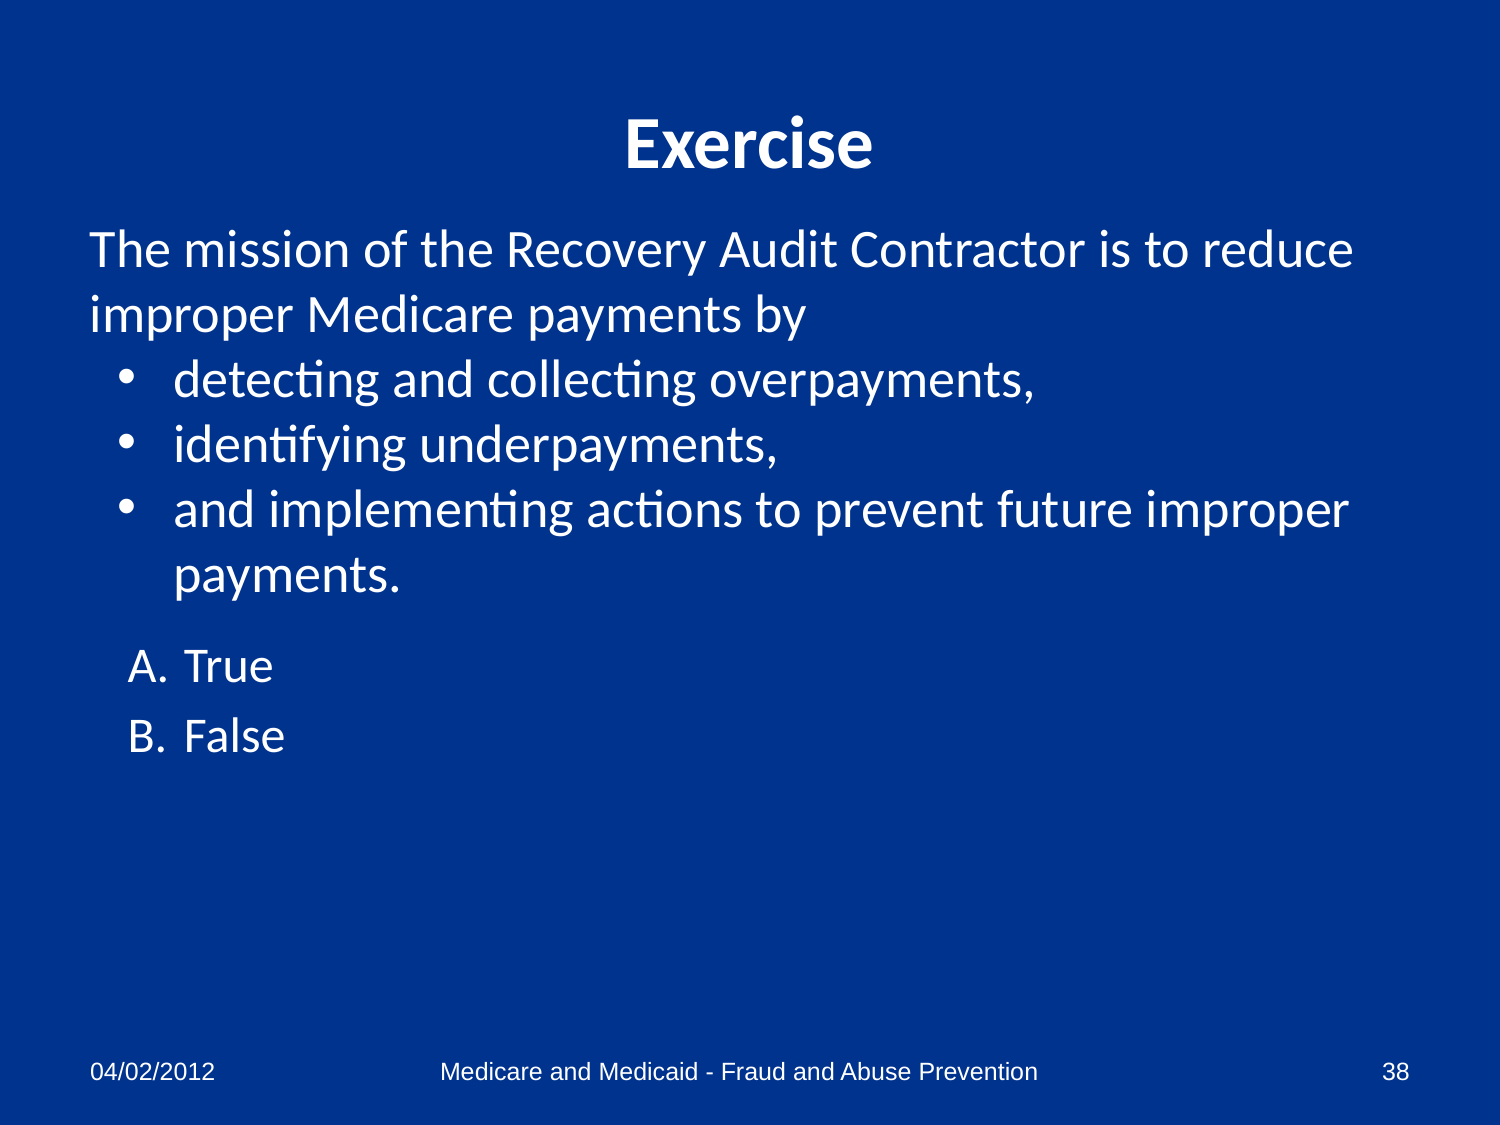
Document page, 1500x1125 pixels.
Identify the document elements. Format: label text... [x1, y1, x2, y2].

footer Medicare and Medicaid - Fraud and Abuse Prevention [425, 1040, 1074, 1100]
title Exercise [74, 44, 1426, 233]
text_box The mission of the Recovery Audit Contractor is to reduce improper Medicare payments by detecting and collecting overpayments, identifying underpayments, and implementing actions to prevent future improper payments. [74, 206, 1425, 676]
slide_number 38 [1074, 1040, 1425, 1100]
list True False [112, 676, 1401, 968]
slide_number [75, 1040, 425, 1100]
